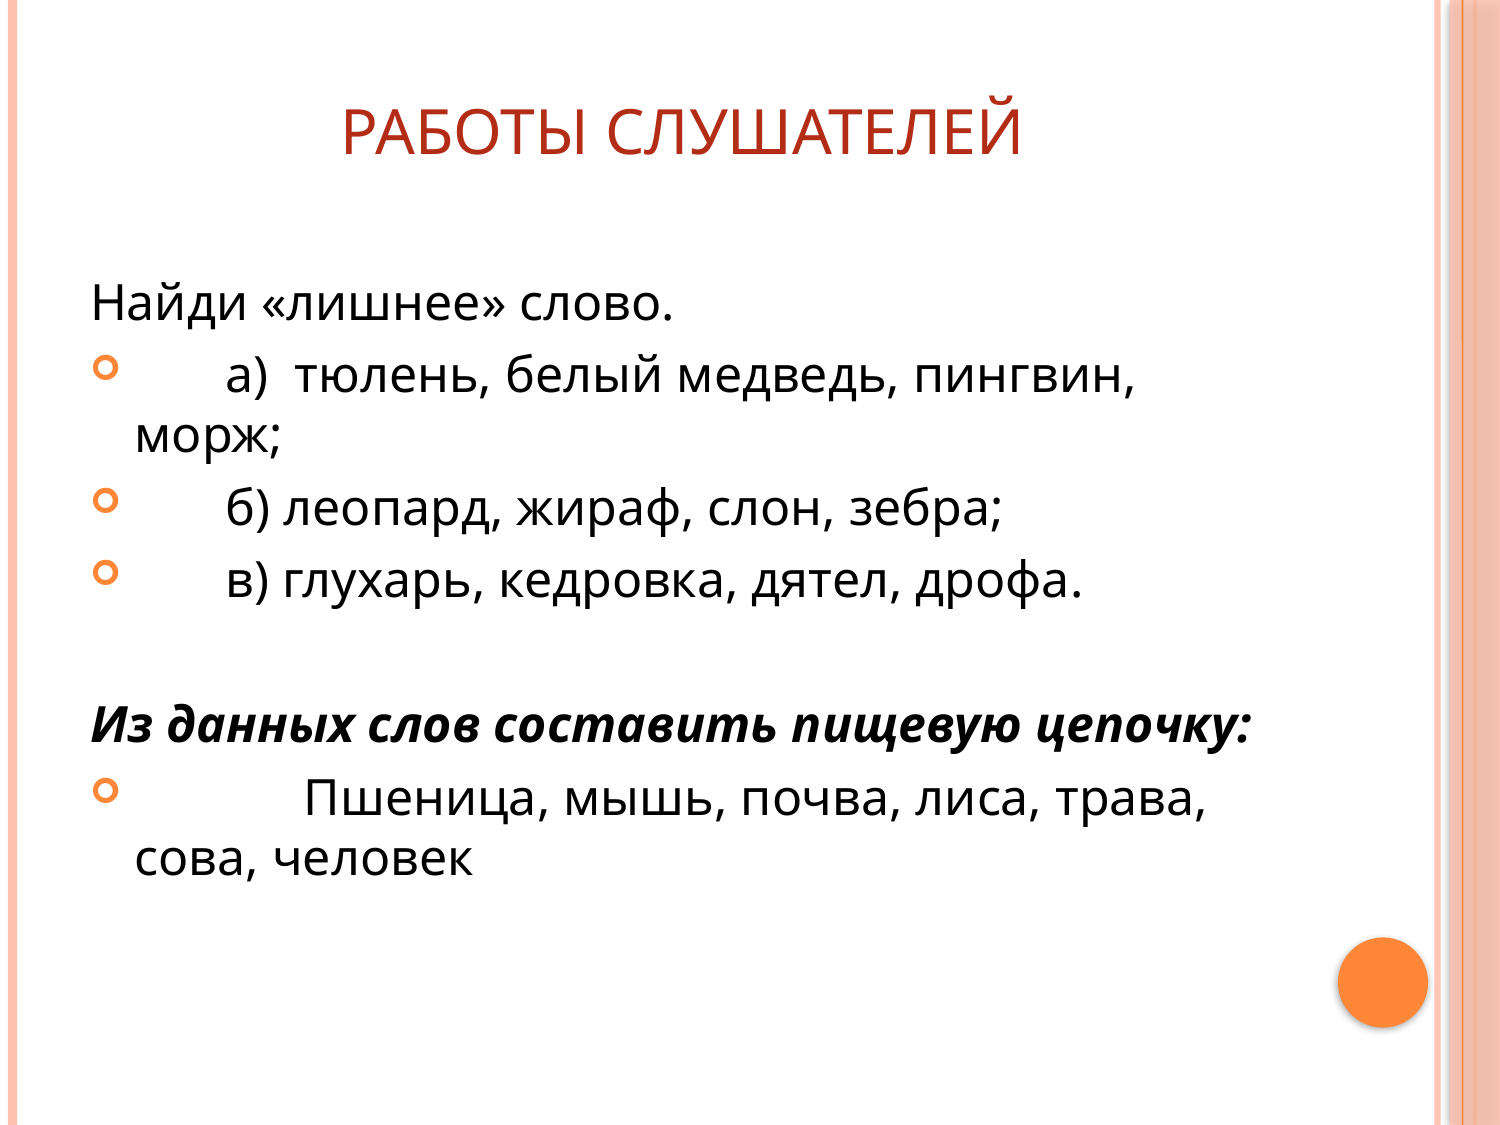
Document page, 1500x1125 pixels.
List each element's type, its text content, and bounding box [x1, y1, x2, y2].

list Найди «лишнее» слово. а) тюлень, белый медведь, пингвин, морж; б) леопард, жираф, слон, зебра; в) глухарь, кедровка, дятел, дрофа. Из данных слов составить пищевую цепочку: Пшеница, мышь, почва, лиса, трава, сова, человек [74, 262, 1301, 1063]
title Работы слушателей [70, 82, 1296, 174]
